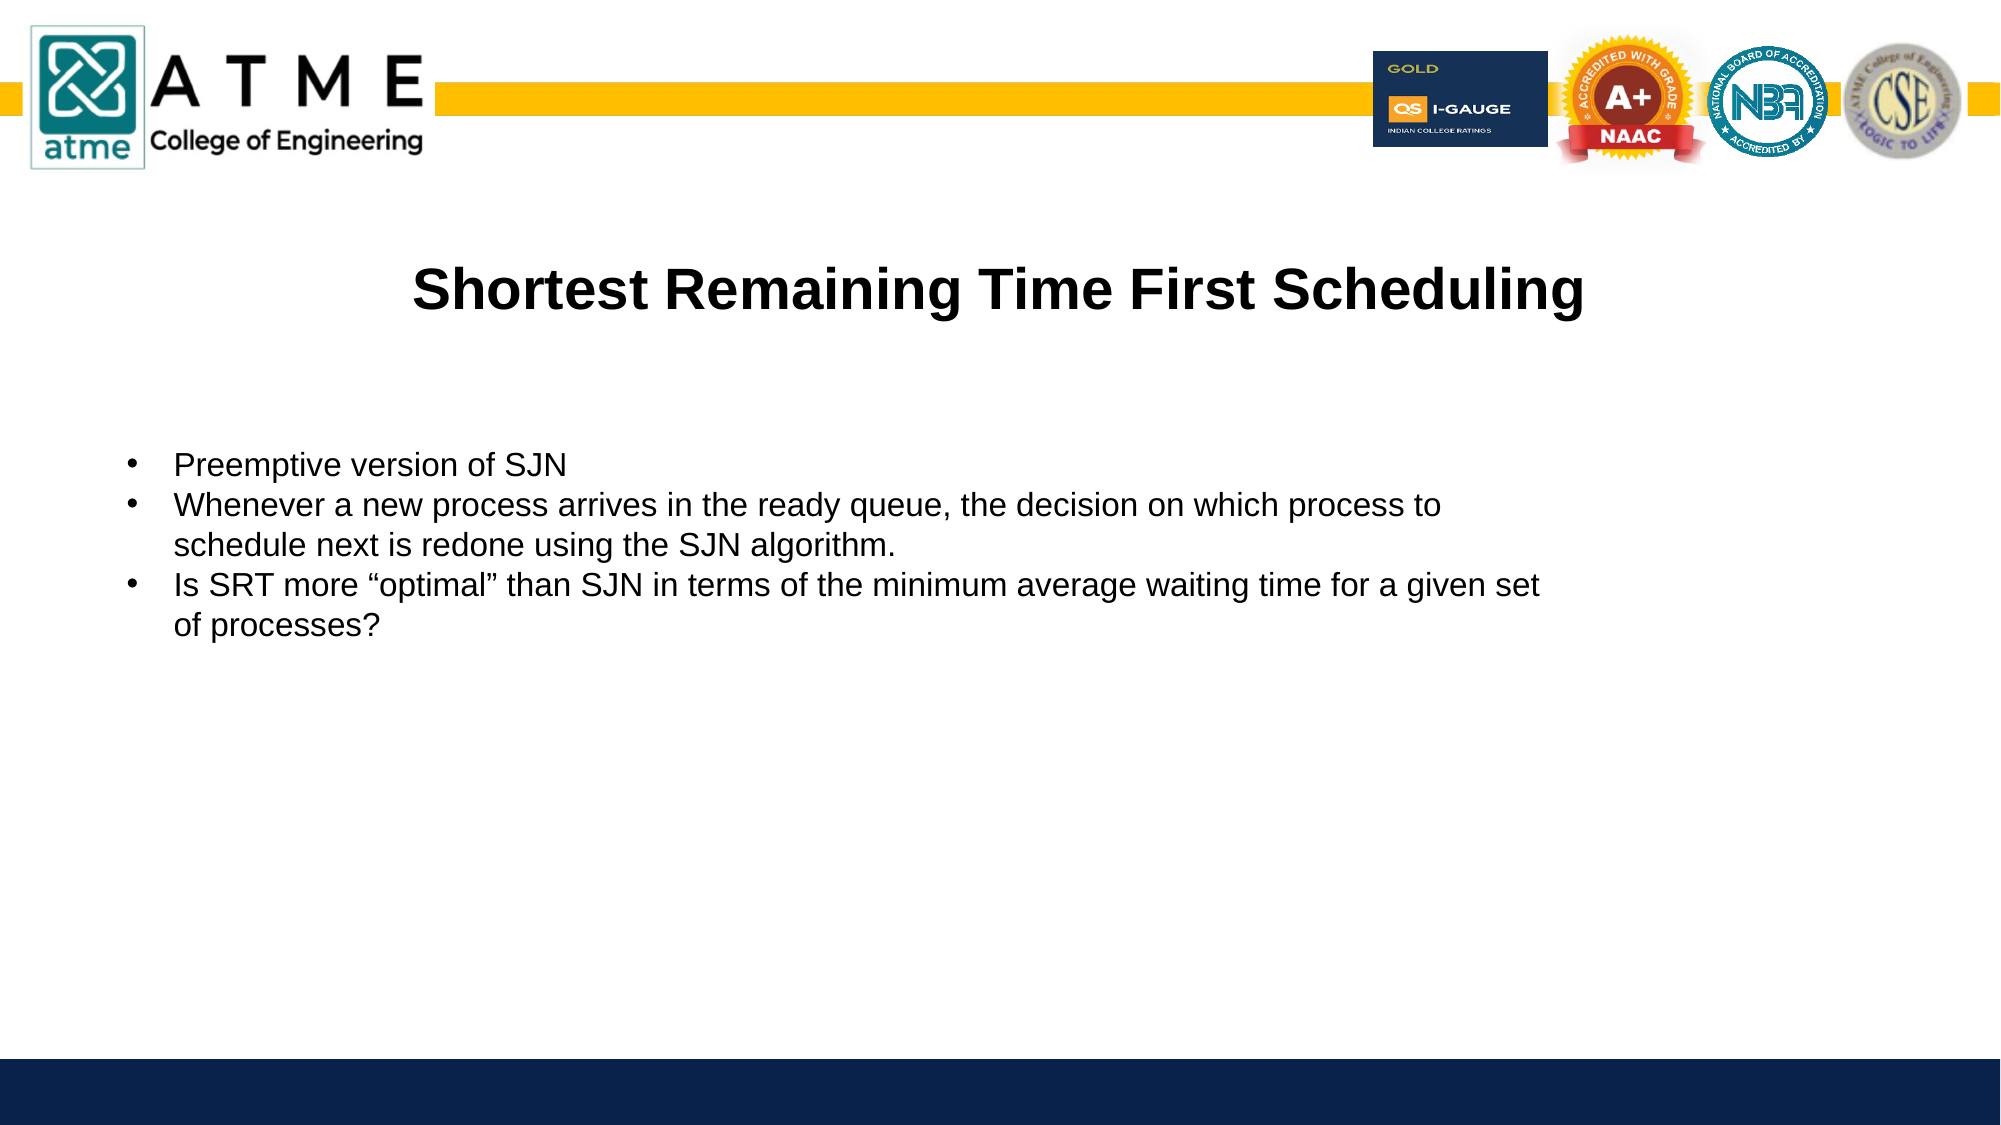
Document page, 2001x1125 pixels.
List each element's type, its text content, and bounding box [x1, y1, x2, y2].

picture [1373, 20, 1828, 180]
text_box Shortest Remaining Time First Scheduling [397, 243, 1602, 329]
picture [0, 1059, 2001, 1125]
text_box Preemptive version of SJN Whenever a new process arrives in the ready queue, the decision on which process to schedule next is redone using the SJN algorithm. Is SRT more “optimal” than SJN in terms of the minimum average waiting time for a given set of processes? [111, 436, 1588, 651]
picture [22, 15, 435, 178]
picture [1840, 26, 1968, 176]
